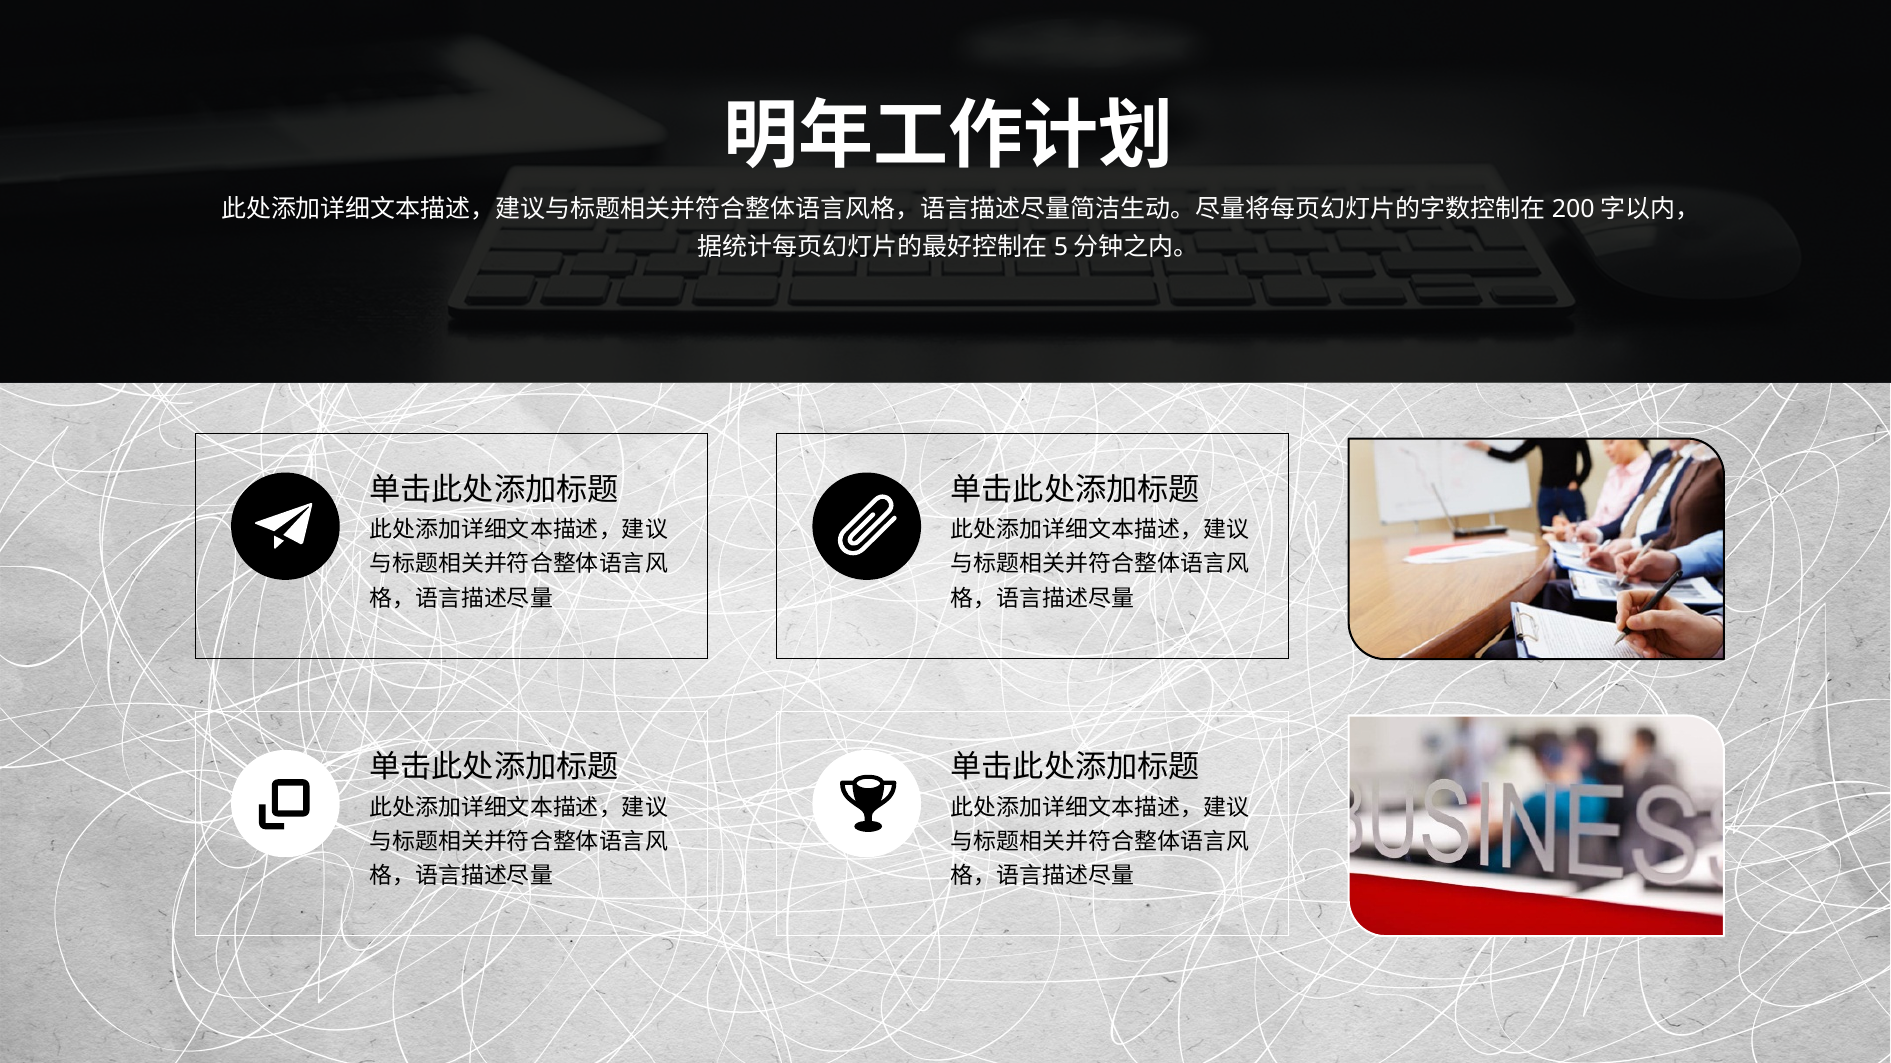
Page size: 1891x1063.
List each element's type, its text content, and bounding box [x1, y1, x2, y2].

text_box [776, 710, 1289, 936]
picture [0, 383, 1891, 1063]
text_box 明年工作计划 [325, 94, 1571, 185]
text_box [368, 470, 671, 636]
text_box [776, 433, 1289, 659]
text_box [1348, 715, 1724, 937]
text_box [230, 749, 340, 858]
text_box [950, 747, 1252, 914]
text_box [194, 433, 708, 659]
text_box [950, 470, 1252, 636]
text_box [230, 472, 340, 581]
text_box 此处添加详细文本描述，建议与标题相关并符合整体语言风格，语言描述尽量简洁生动。尽量将每页幻灯片的字数控制在200字以内， 据统计每页幻灯片的最好控制在5分钟之内。 [212, 185, 1684, 260]
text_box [812, 749, 922, 858]
text_box [1348, 438, 1724, 660]
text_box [812, 472, 922, 581]
text_box [194, 710, 708, 936]
text_box [0, 0, 1891, 383]
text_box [368, 747, 671, 914]
